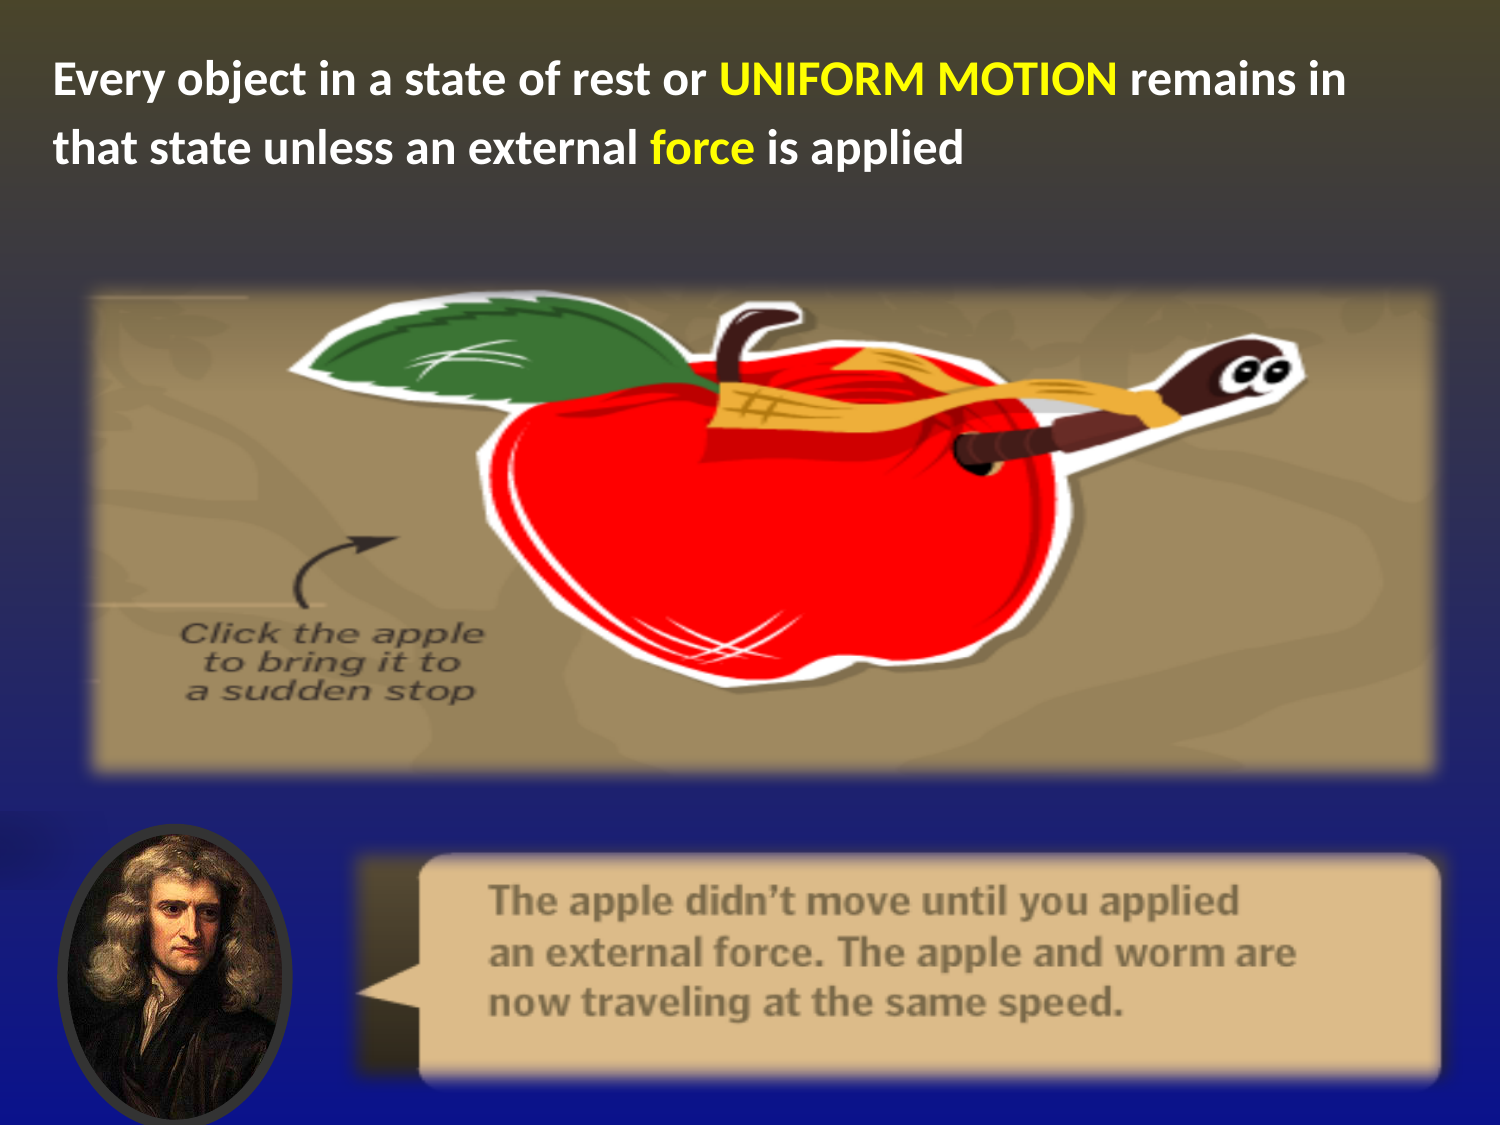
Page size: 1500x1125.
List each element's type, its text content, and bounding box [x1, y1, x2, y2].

picture [62, 828, 288, 1125]
text_box Every object in a state of rest or UNIFORM MOTION remains in that state unless an external force is applied [37, 37, 1388, 213]
picture [74, 274, 1451, 788]
picture [337, 837, 1463, 1094]
